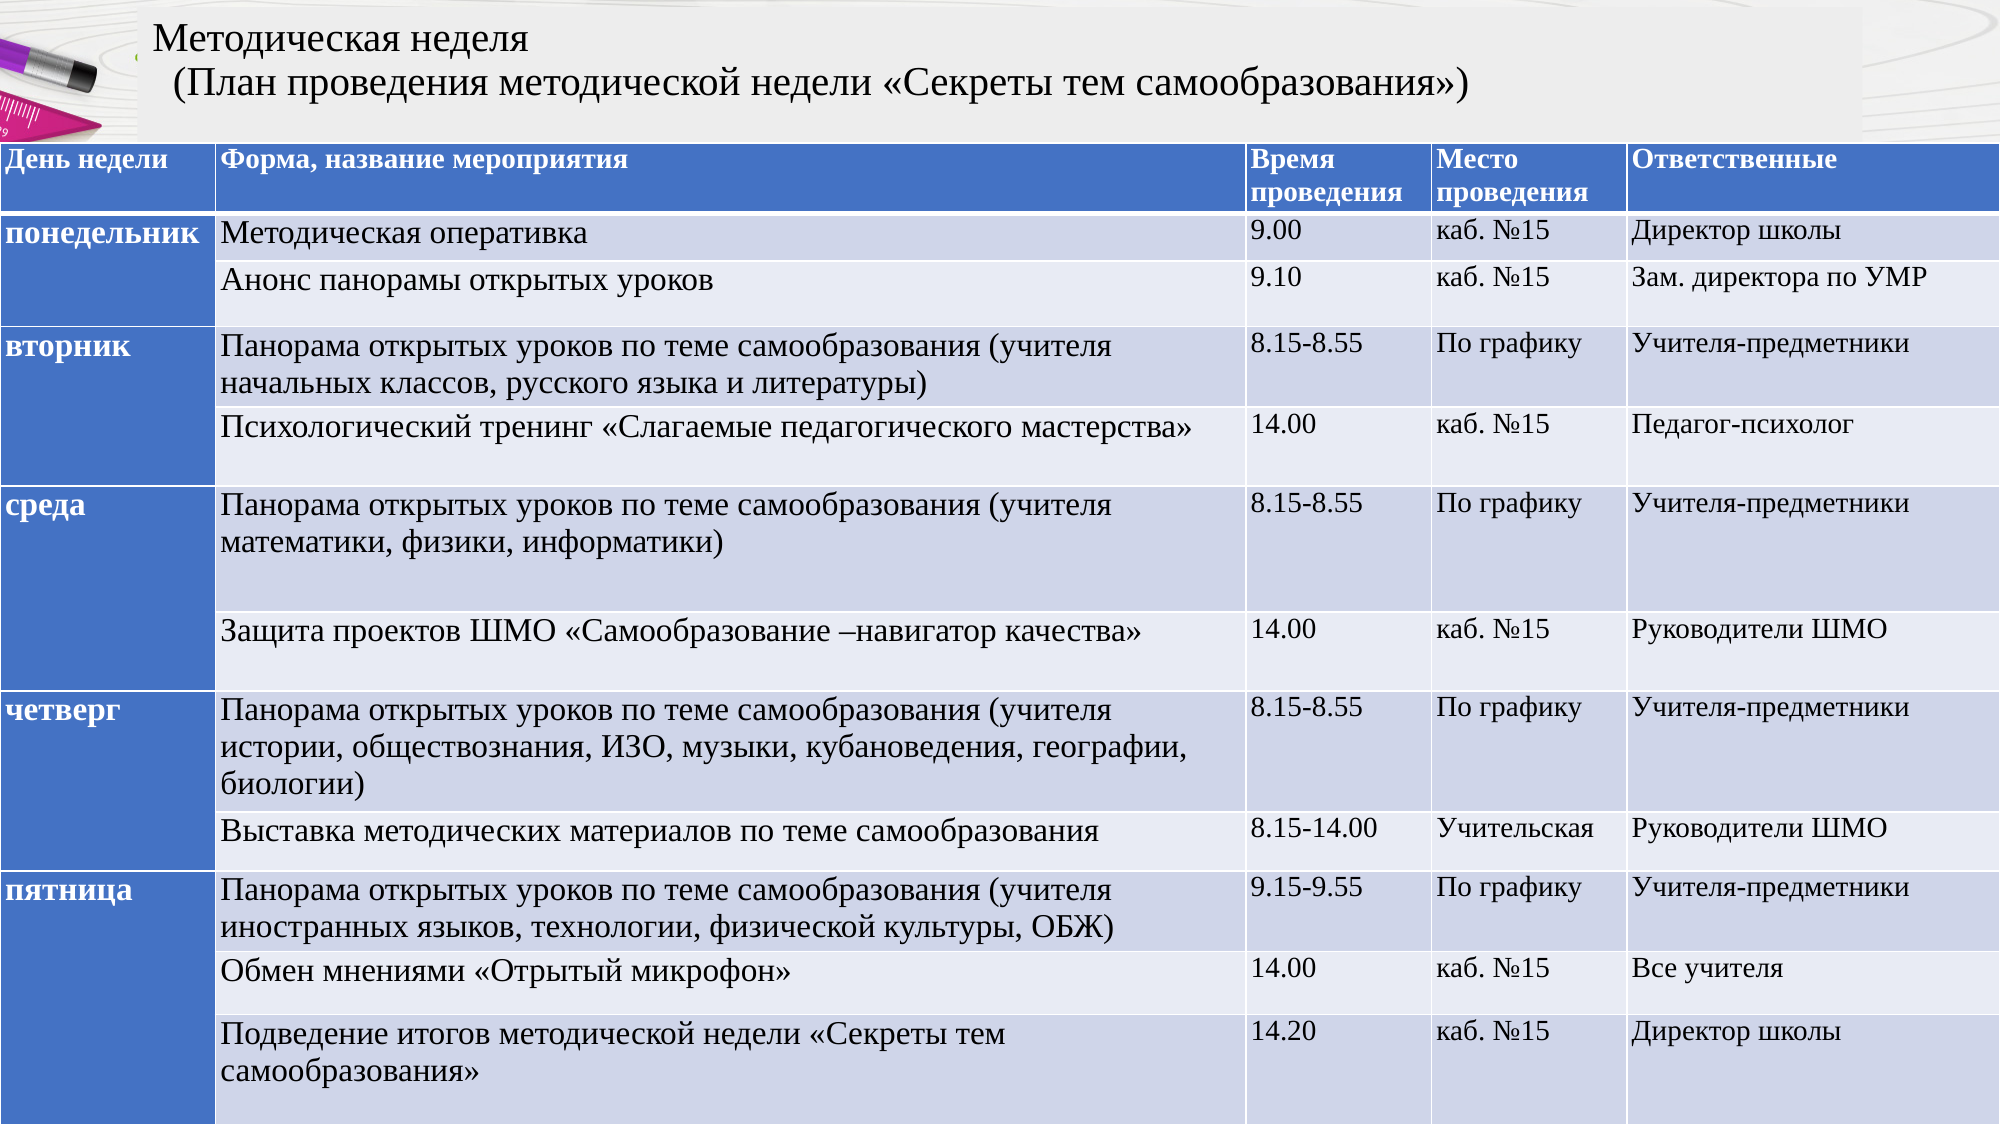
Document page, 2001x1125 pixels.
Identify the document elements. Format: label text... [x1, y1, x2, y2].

table_cell 14.00 [1247, 952, 1431, 1014]
table_cell четверг [1, 692, 215, 870]
table_cell 9.15-9.55 [1247, 872, 1431, 951]
table_cell По графику [1432, 692, 1626, 811]
table_cell каб. №15 [1432, 1015, 1626, 1124]
table_cell Методическая оперативка [216, 216, 1245, 260]
table_cell среда [1, 487, 215, 690]
table_cell каб. №15 [1432, 408, 1626, 485]
table_cell Зам. директора по УМР [1628, 262, 1999, 326]
table_cell пятница [1, 872, 215, 1124]
table_cell 8.15-8.55 [1247, 692, 1431, 811]
table_header Место проведения [1432, 144, 1626, 211]
table_cell Панорама открытых уроков по теме самообразования (учителя математики, физики, информатики) [216, 487, 1245, 611]
table_cell По графику [1432, 872, 1626, 951]
table_cell каб. №15 [1432, 613, 1626, 690]
table_cell По графику [1432, 327, 1626, 406]
table_cell Панорама открытых уроков по теме самообразования (учителя истории, обществознания, ИЗО, музыки, кубановедения, географии, биологии) [216, 692, 1245, 811]
table_cell Учителя-предметники [1628, 872, 1999, 951]
table_header День недели [1, 144, 215, 211]
table_header Время проведения [1247, 144, 1431, 211]
table_cell 14.00 [1247, 613, 1431, 690]
table_cell 9.00 [1247, 216, 1431, 260]
table_cell Учителя-предметники [1628, 327, 1999, 406]
table_header Ответственные [1628, 144, 1999, 211]
table_cell 14.00 [1247, 408, 1431, 485]
table_cell 8.15-8.55 [1247, 487, 1431, 611]
table_cell Директор школы [1628, 216, 1999, 260]
table_cell Выставка методических материалов по теме самообразования [216, 813, 1245, 870]
table_header Форма, название мероприятия [216, 144, 1245, 211]
table_cell Учителя-предметники [1628, 692, 1999, 811]
table_cell Защита проектов ШМО «Самообразование –навигатор качества» [216, 613, 1245, 690]
table_cell Психологический тренинг «Слагаемые педагогического мастерства» [216, 408, 1245, 485]
table_cell Руководители ШМО [1628, 613, 1999, 690]
table_cell 9.10 [1247, 262, 1431, 326]
table_cell каб. №15 [1432, 216, 1626, 260]
picture [0, 0, 2000, 142]
table_cell каб. №15 [1432, 952, 1626, 1014]
table_cell Анонс панорамы открытых уроков [216, 262, 1245, 326]
table_cell Руководители ШМО [1628, 813, 1999, 870]
table_cell Все учителя [1628, 952, 1999, 1014]
table_cell Панорама открытых уроков по теме самообразования (учителя иностранных языков, технологии, физической культуры, ОБЖ) [216, 872, 1245, 951]
table_cell Педагог-психолог [1628, 408, 1999, 485]
table_cell вторник [1, 327, 215, 485]
table_cell Учителя-предметники [1628, 487, 1999, 611]
table_cell понедельник [1, 216, 215, 326]
table_cell 14.20 [1247, 1015, 1431, 1124]
table_cell По графику [1432, 487, 1626, 611]
title Методическая неделя (План проведения методической недели «Секреты тем самообразования») [137, 7, 1863, 142]
table_cell Обмен мнениями «Отрытый микрофон» [216, 952, 1245, 1014]
table_cell Директор школы [1628, 1015, 1999, 1124]
table_cell 8.15-8.55 [1247, 327, 1431, 406]
table_cell каб. №15 [1432, 262, 1626, 326]
table_cell Подведение итогов методической недели «Секреты тем самообразования» [216, 1015, 1245, 1124]
table_cell Учительская [1432, 813, 1626, 870]
table_cell Панорама открытых уроков по теме самообразования (учителя начальных классов, русского языка и литературы) [216, 327, 1245, 406]
table_cell 8.15-14.00 [1247, 813, 1431, 870]
